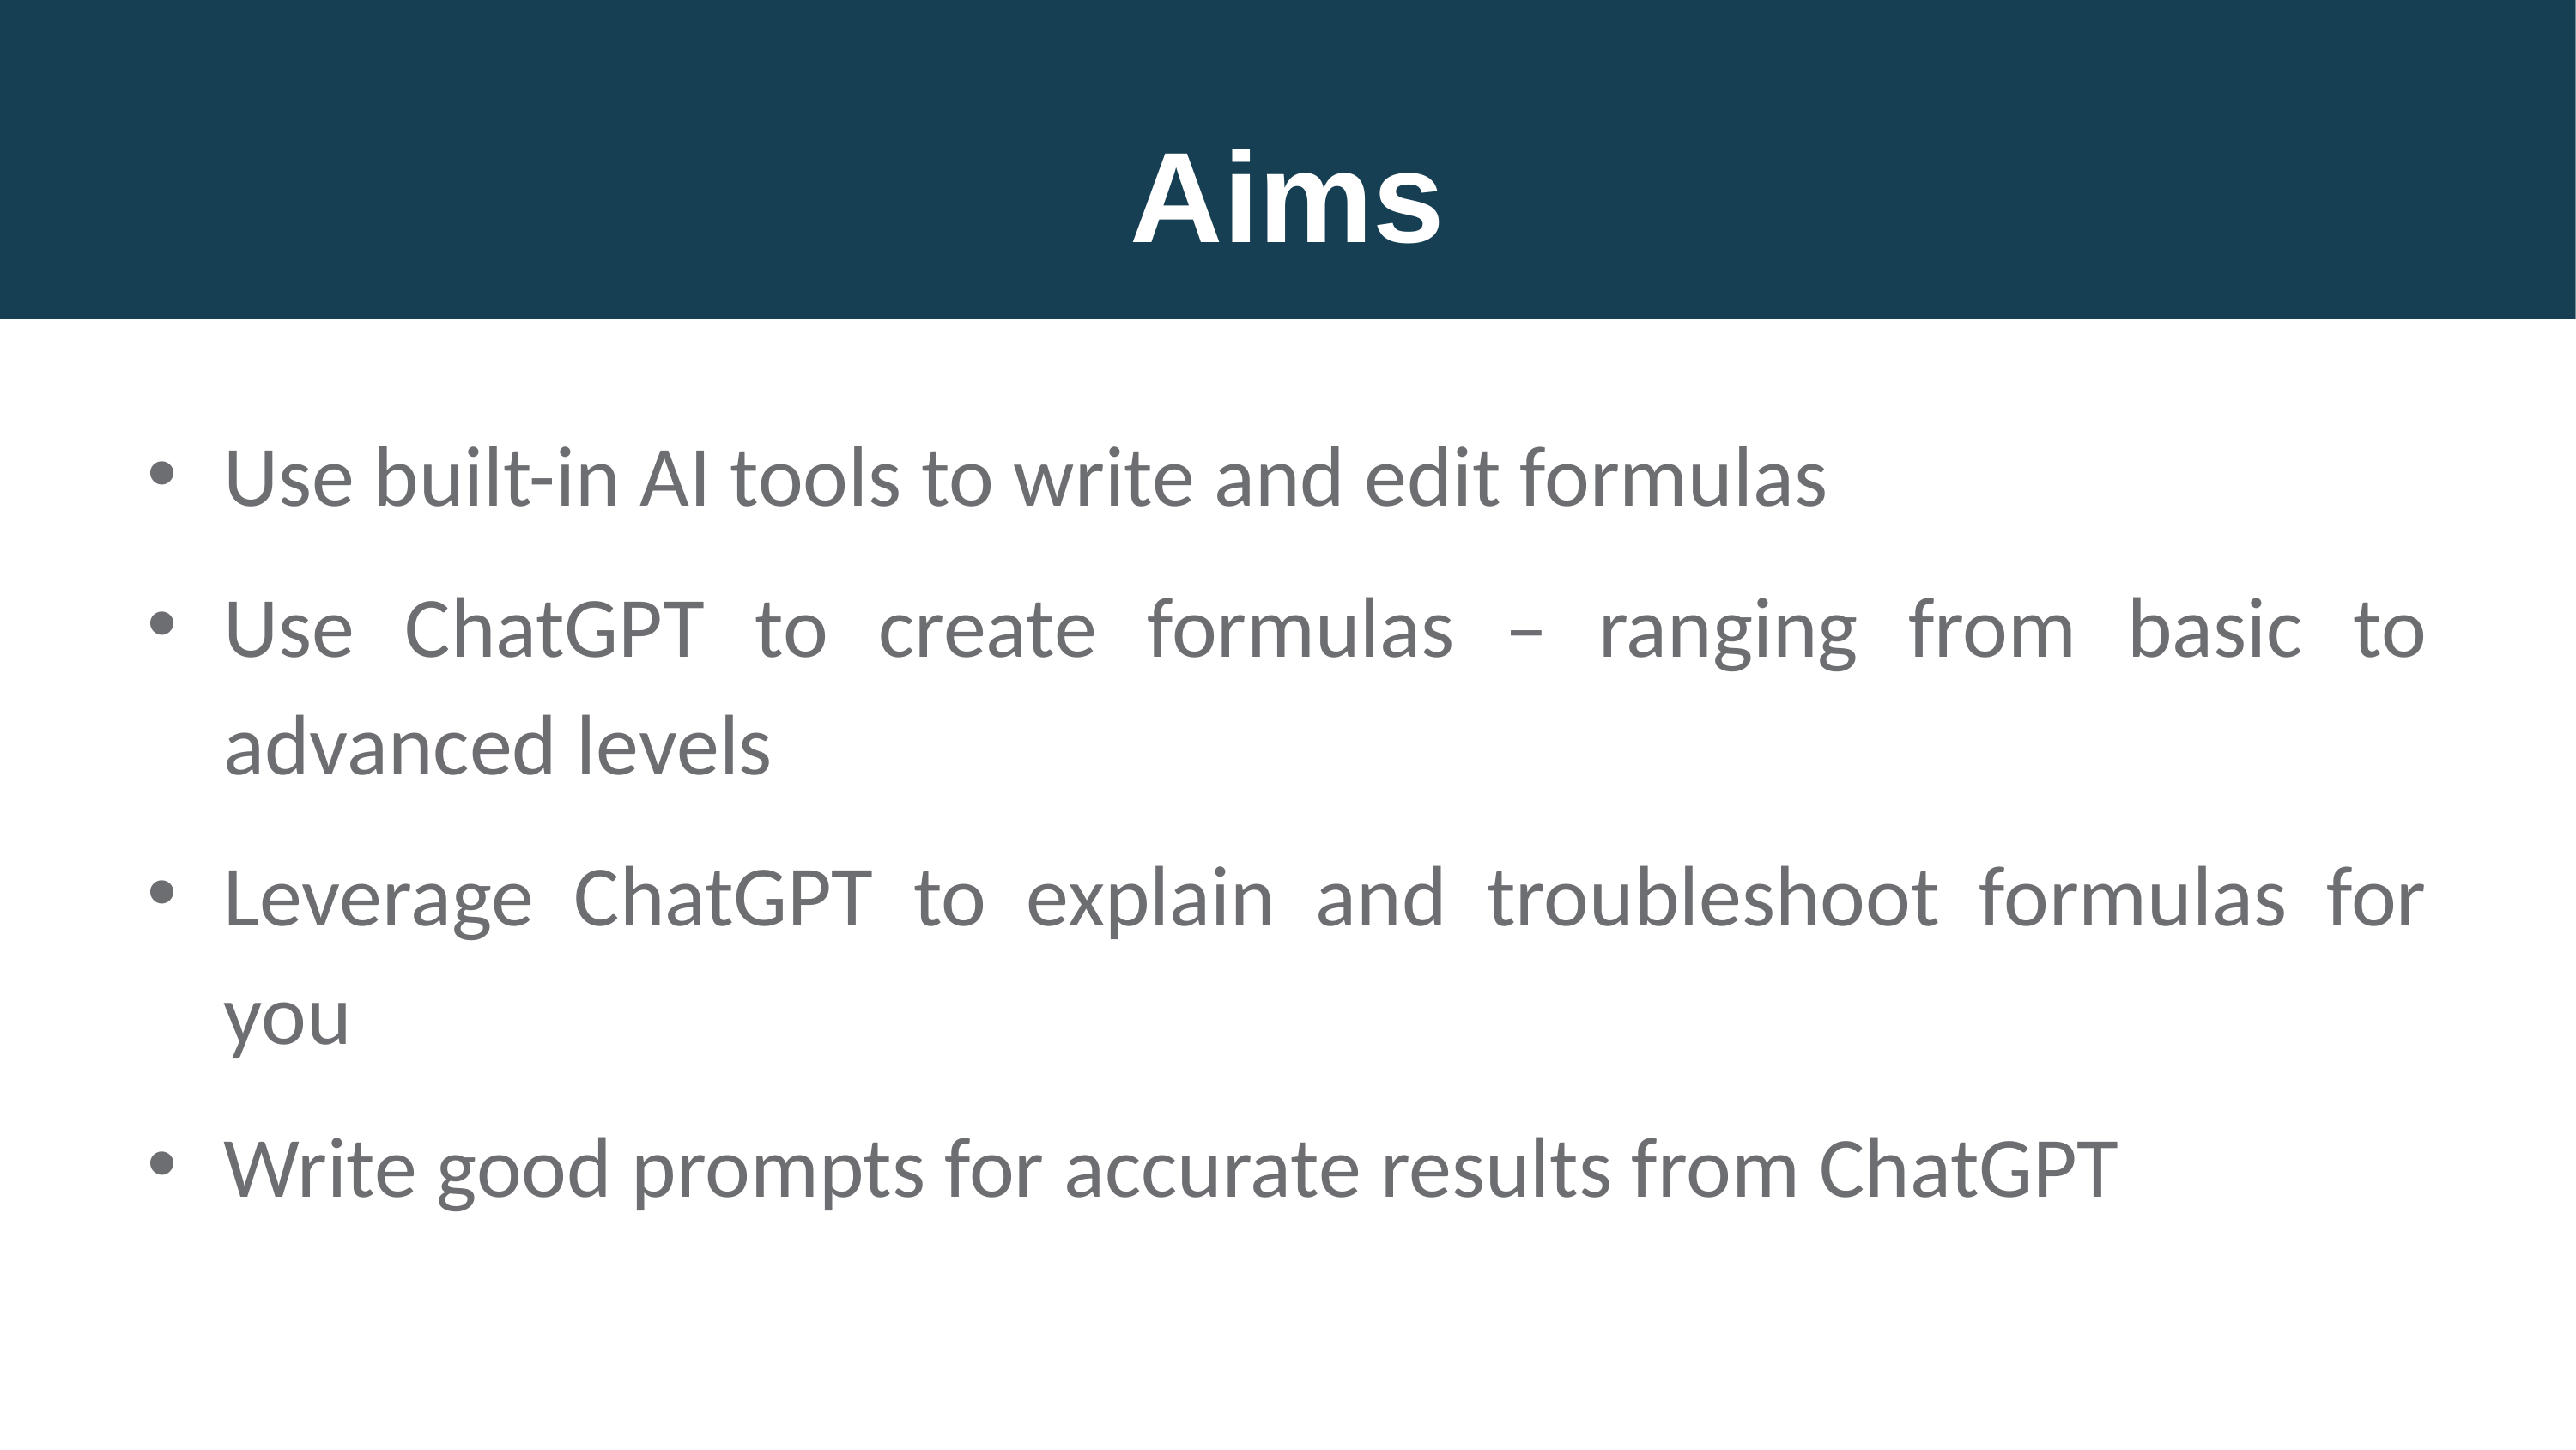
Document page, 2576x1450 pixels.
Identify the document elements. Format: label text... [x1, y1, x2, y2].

title Aims [96, 65, 2480, 269]
list Use built-in AI tools to write and edit formulas Use ChatGPT to create formulas – ranging from basic to advanced levels Leverage ChatGPT to explain and troubleshoot formulas for you Write good prompts for accurate results from ChatGPT [96, 410, 2480, 1333]
